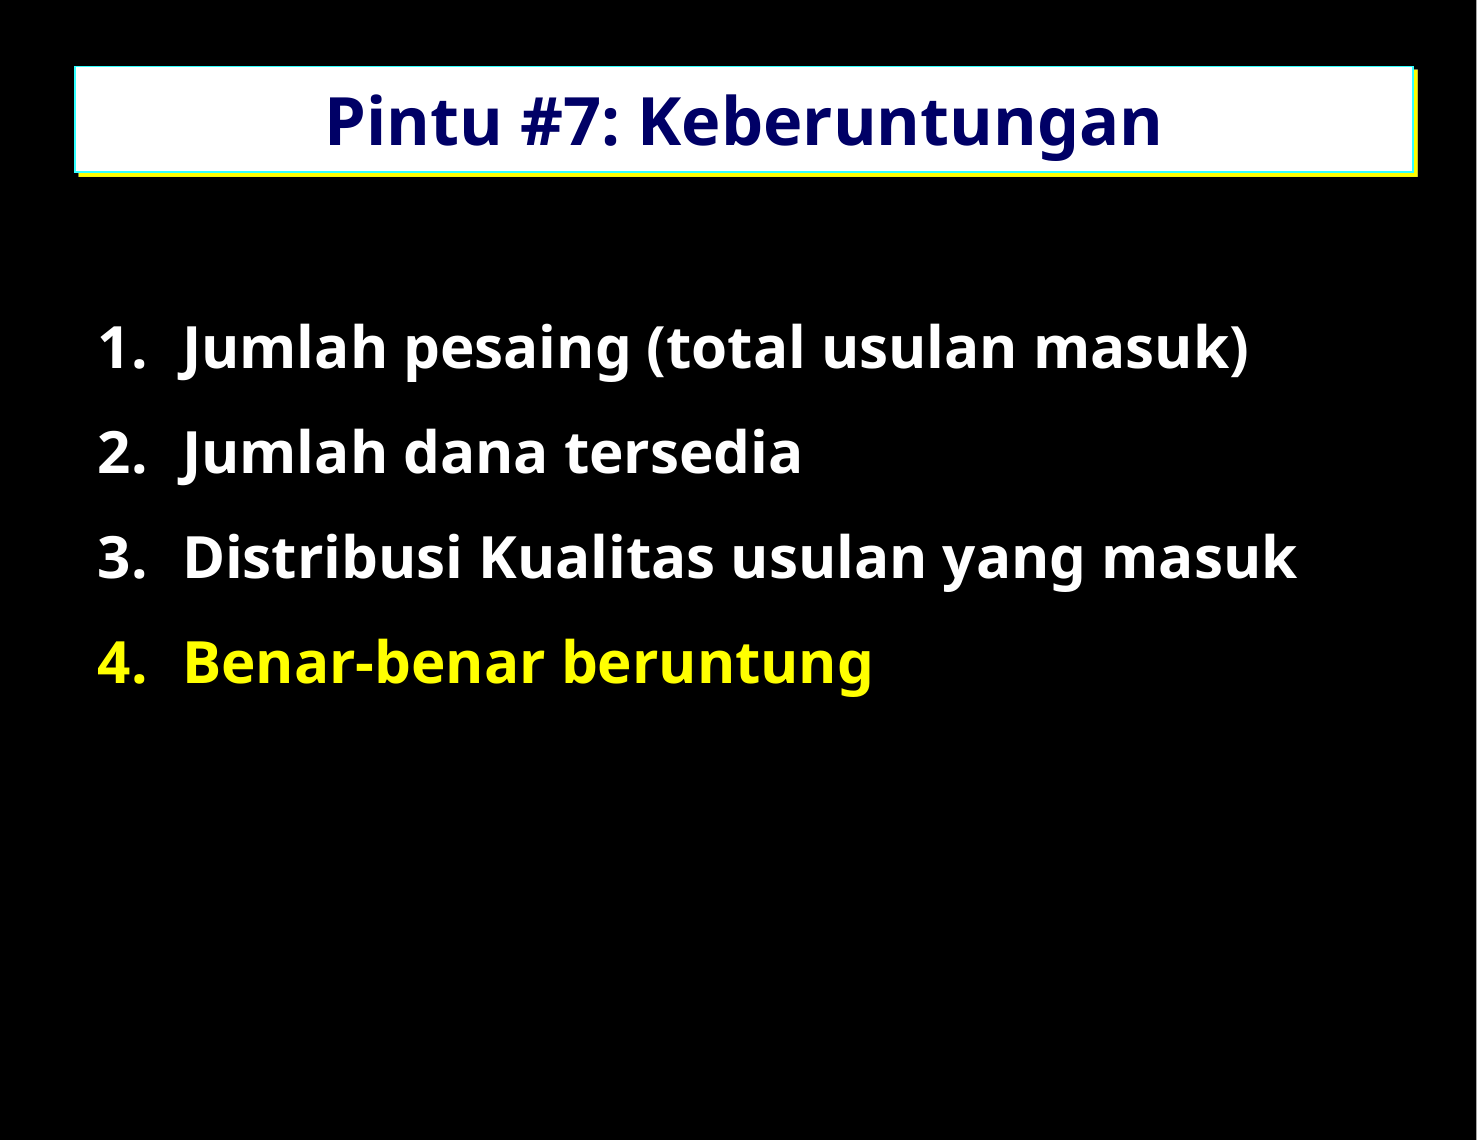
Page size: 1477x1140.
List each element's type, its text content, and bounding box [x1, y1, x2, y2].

text_box Jumlah pesaing (total usulan masuk) Jumlah dana tersedia Distribusi Kualitas usulan yang masuk Benar-benar beruntung [83, 268, 1396, 703]
text_box Pintu #7: Keberuntungan [75, 66, 1413, 172]
